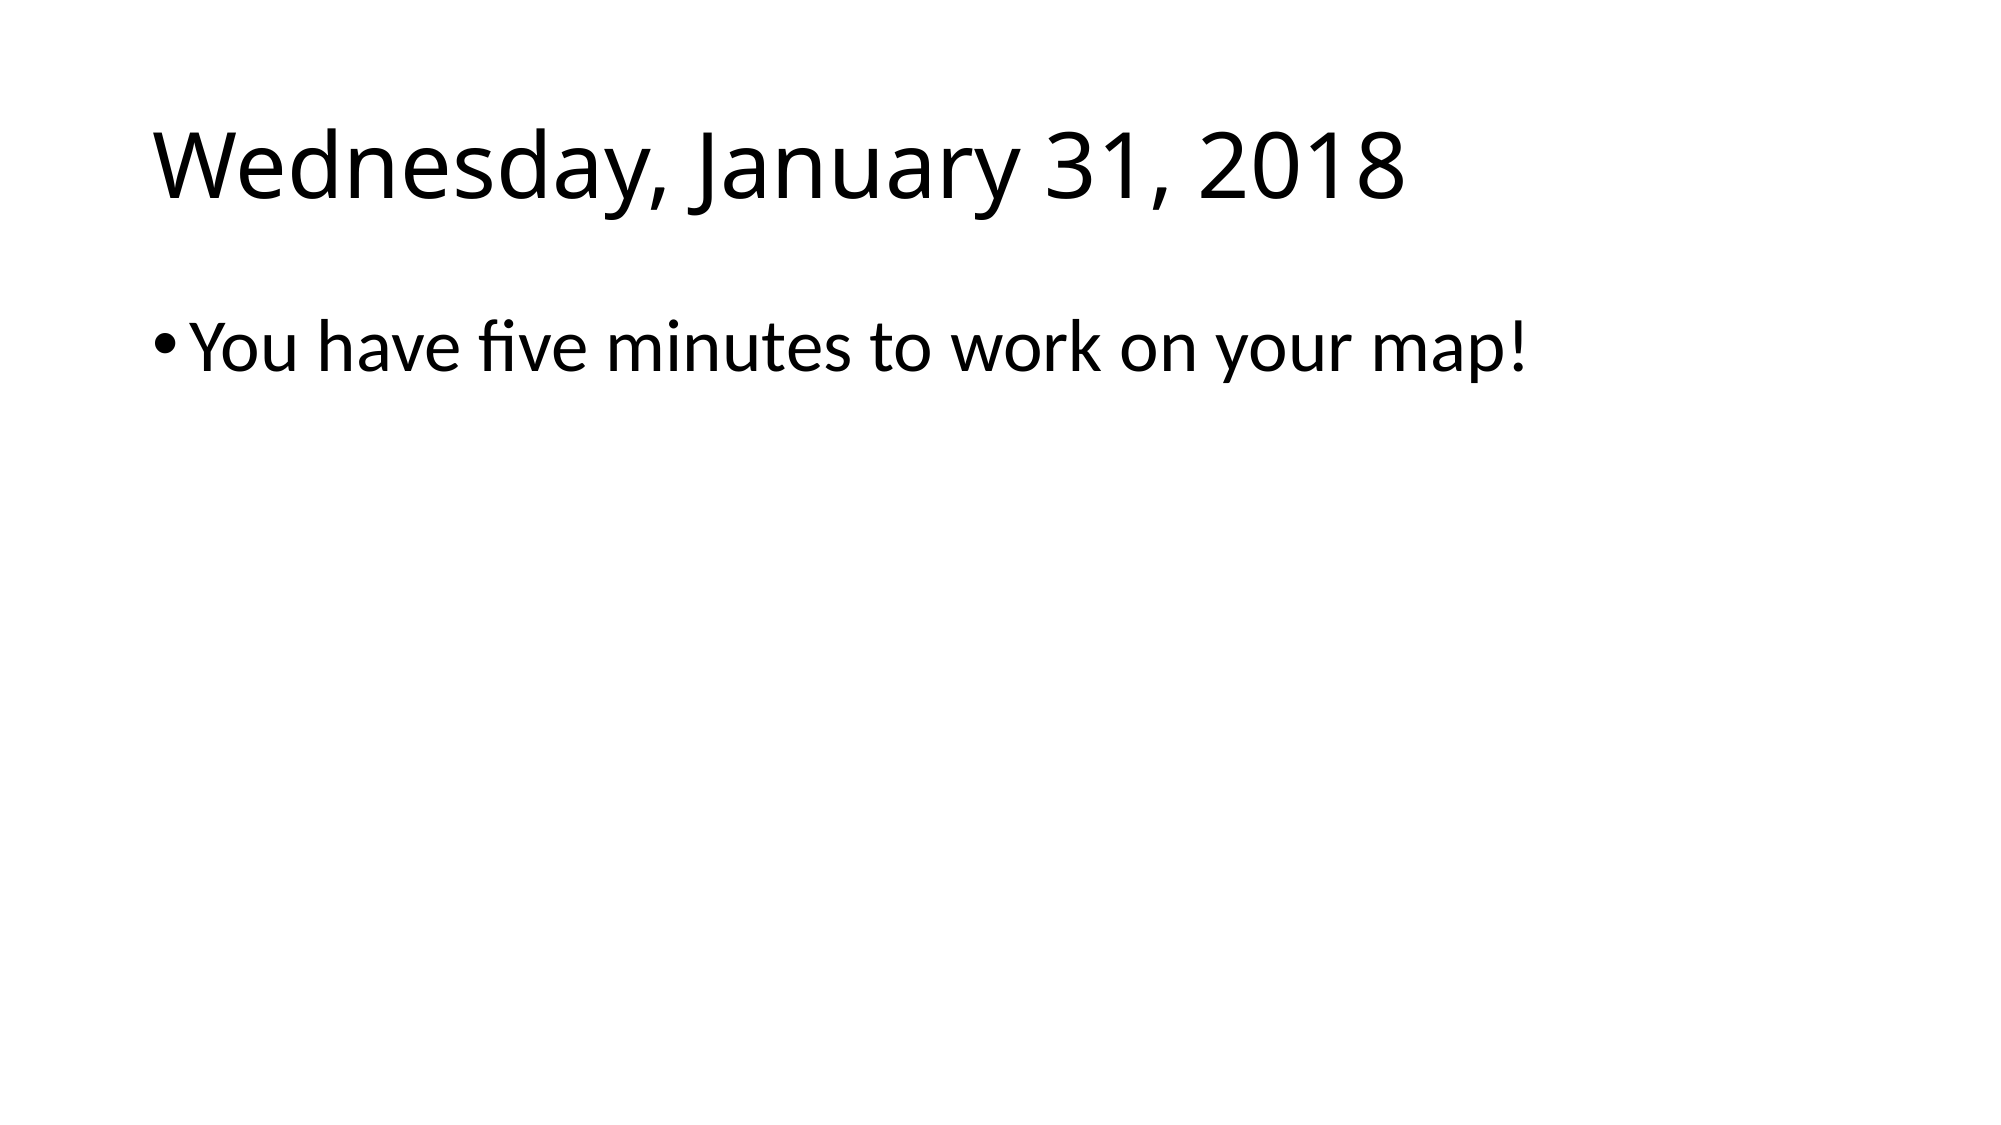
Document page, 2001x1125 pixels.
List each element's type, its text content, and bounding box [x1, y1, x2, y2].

title Wednesday, January 31, 2018 [137, 59, 1863, 278]
list You have five minutes to work on your map! [137, 299, 1863, 1014]
